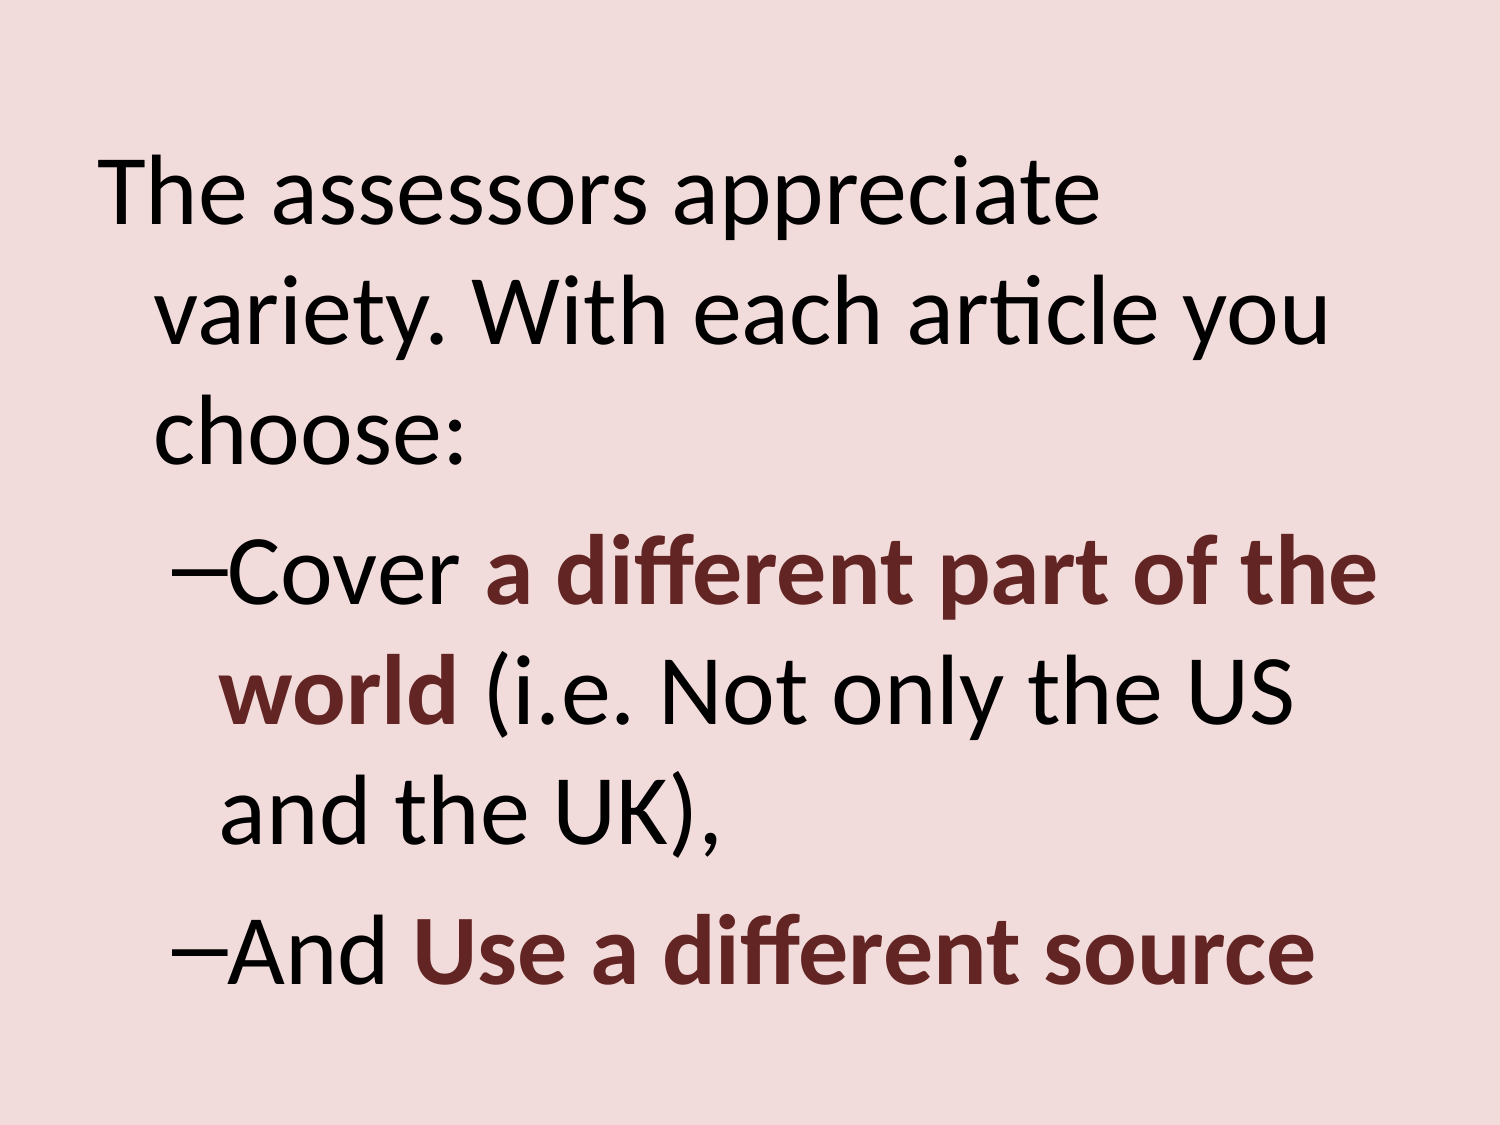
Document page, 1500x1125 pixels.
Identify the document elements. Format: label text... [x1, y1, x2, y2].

list The assessors appreciate variety. With each article you choose: Cover a different part of the world (i.e. Not only the US and the UK), And Use a different source [82, 117, 1432, 860]
